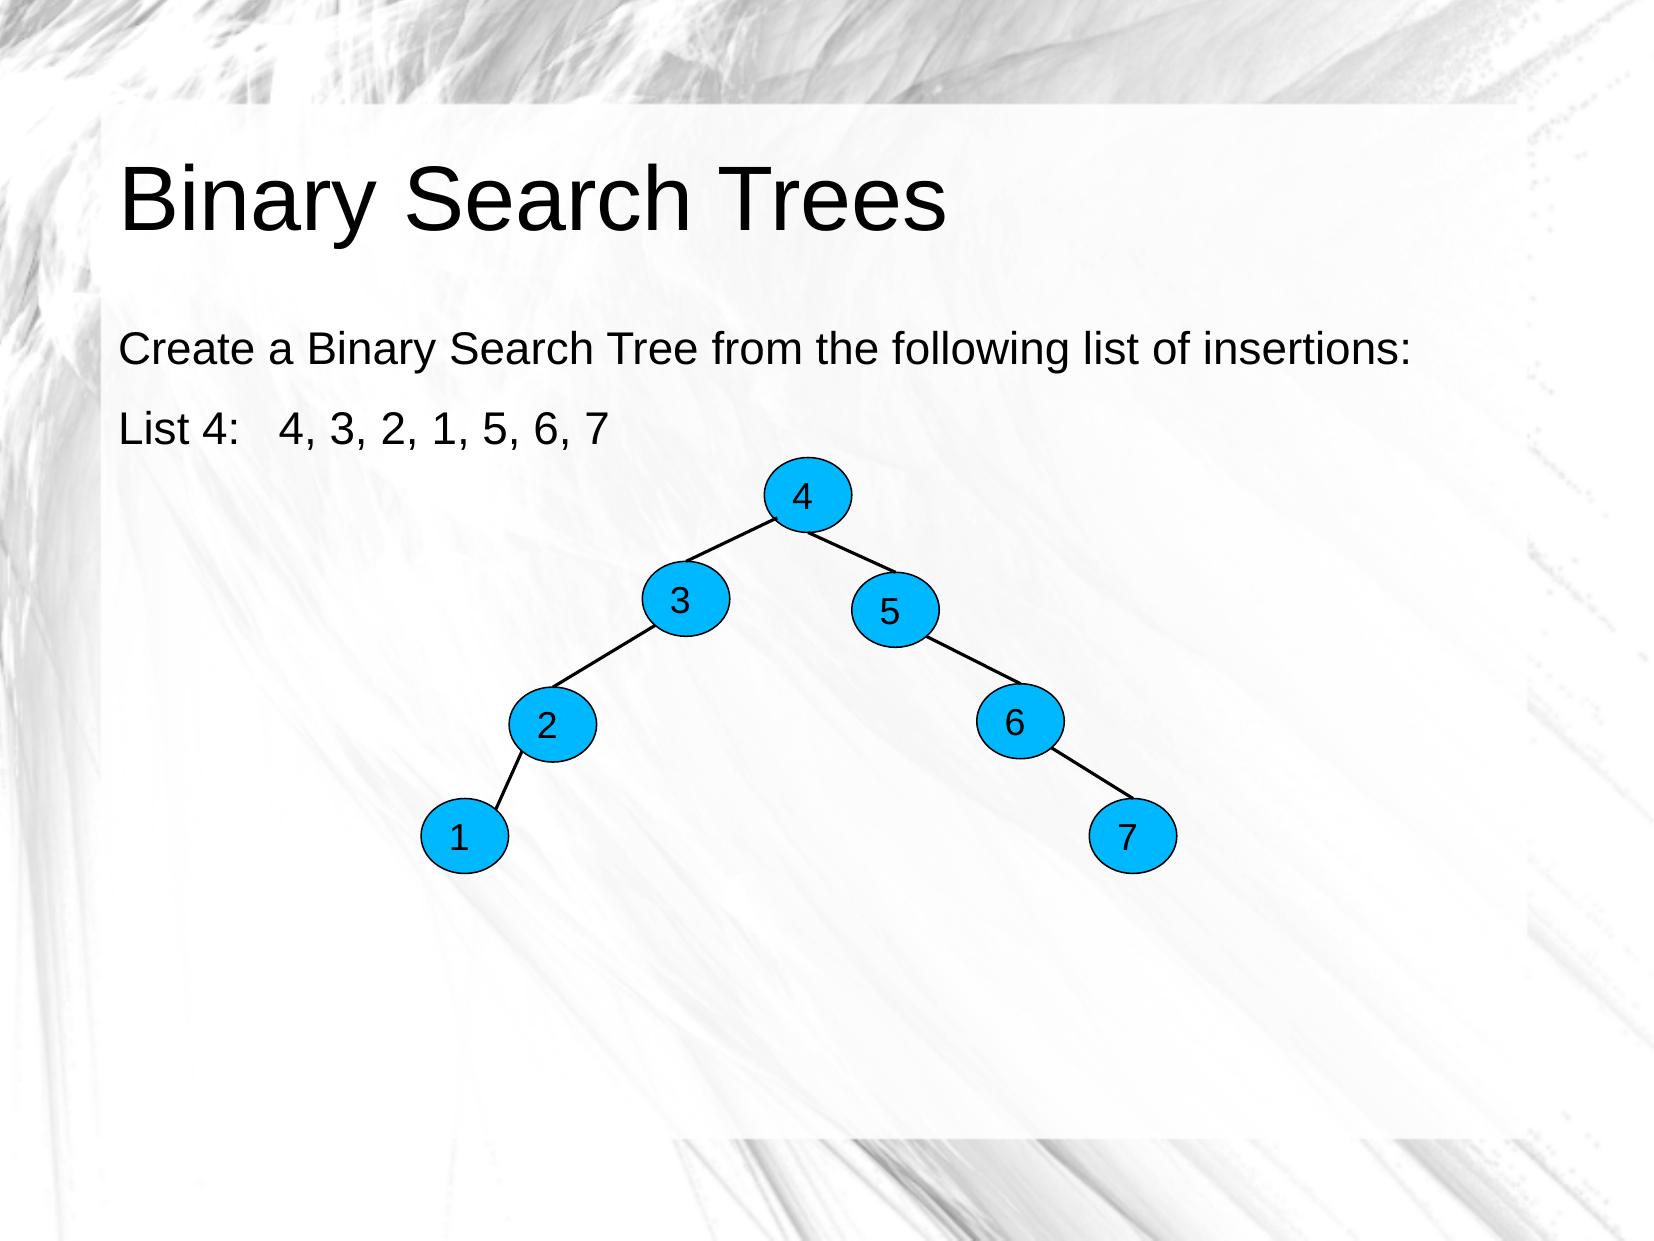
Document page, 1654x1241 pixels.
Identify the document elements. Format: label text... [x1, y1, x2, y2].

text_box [421, 457, 1177, 874]
picture [0, 0, 1654, 1241]
list Create a Binary Search Tree from the following list of insertions: List 4: 4, 3, 2, 1, 5, 6, 7 [118, 319, 1571, 1109]
title Binary Search Trees [118, 93, 1506, 299]
